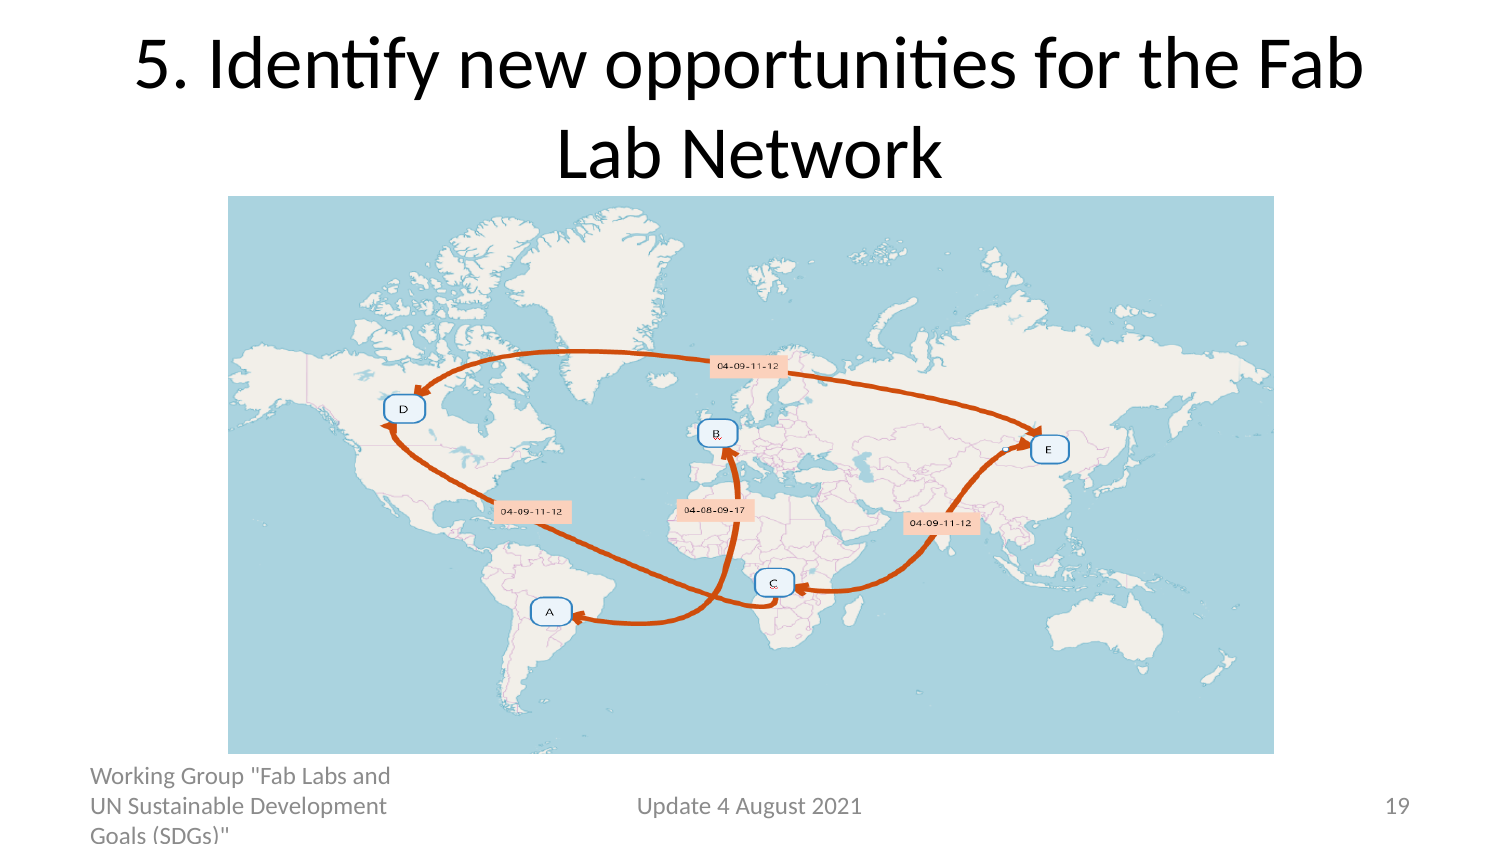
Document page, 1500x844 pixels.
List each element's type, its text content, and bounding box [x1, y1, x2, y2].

footer Update 4 August 2021 [512, 782, 988, 827]
title 5. Identify new opportunities for the Fab Lab Network [75, 33, 1425, 175]
slide_number 19 [1074, 782, 1425, 827]
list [226, 196, 1274, 754]
slide_number Working Group "Fab Labs and UN Sustainable Development Goals (SDGs)" [75, 782, 425, 827]
